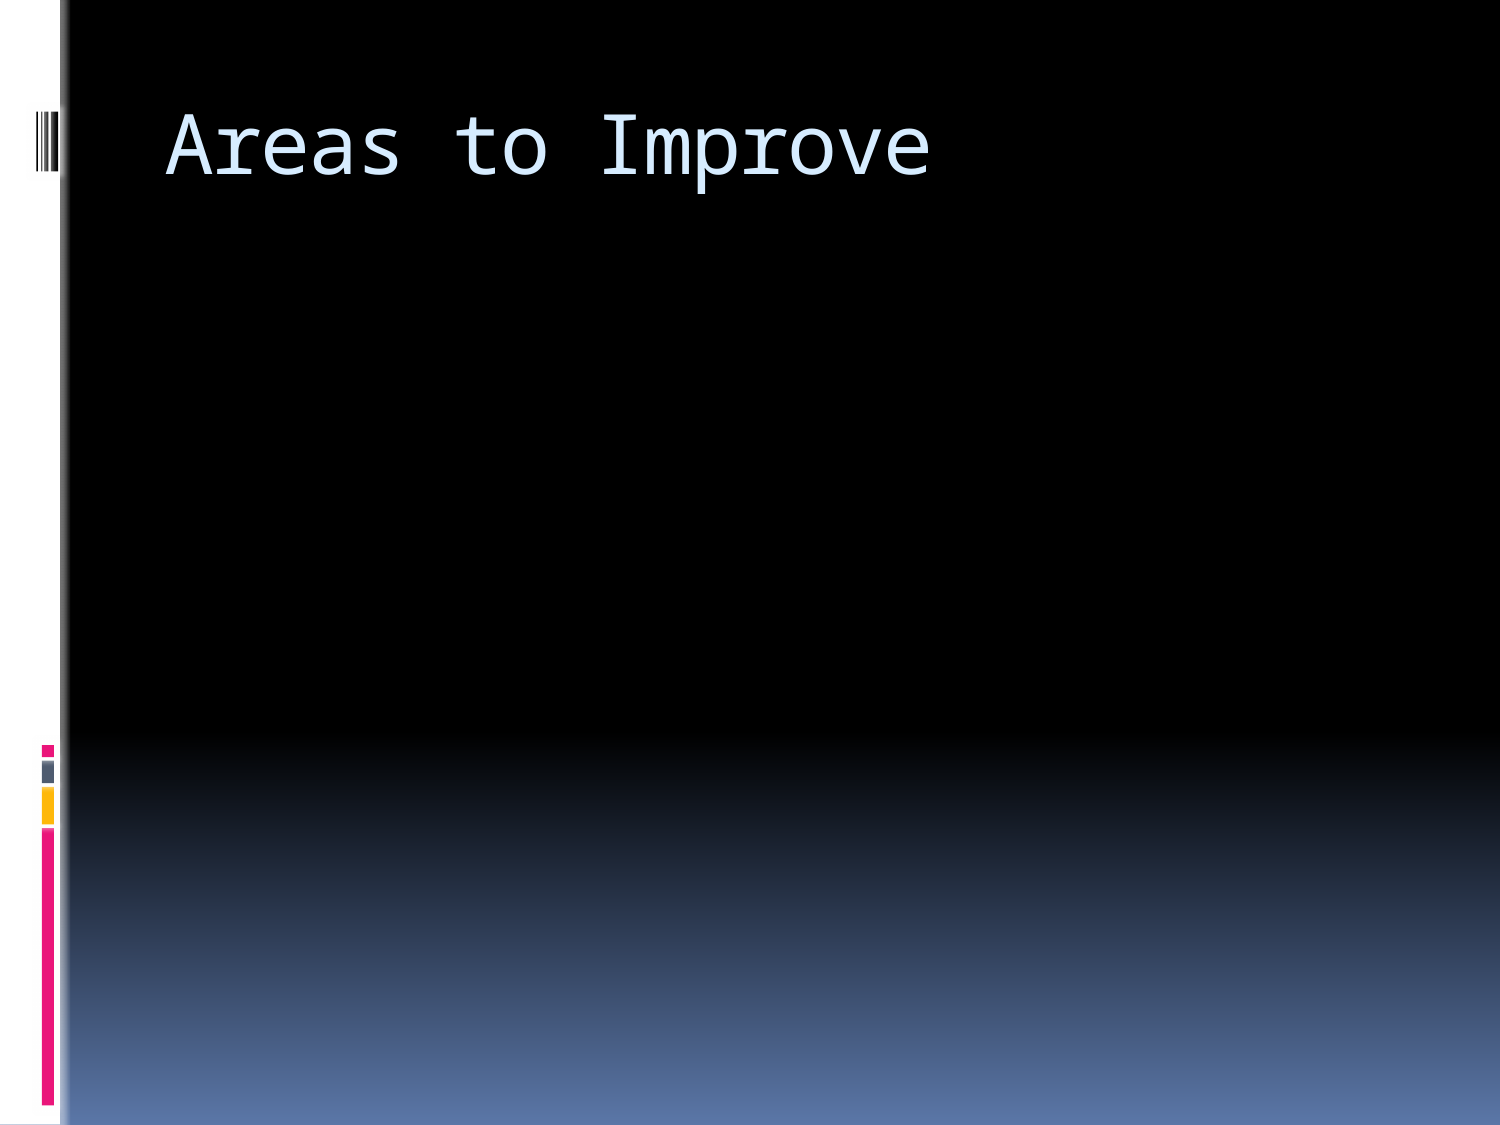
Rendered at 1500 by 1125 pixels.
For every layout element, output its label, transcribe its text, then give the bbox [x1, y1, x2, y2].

title Areas to Improve [150, 83, 1425, 234]
